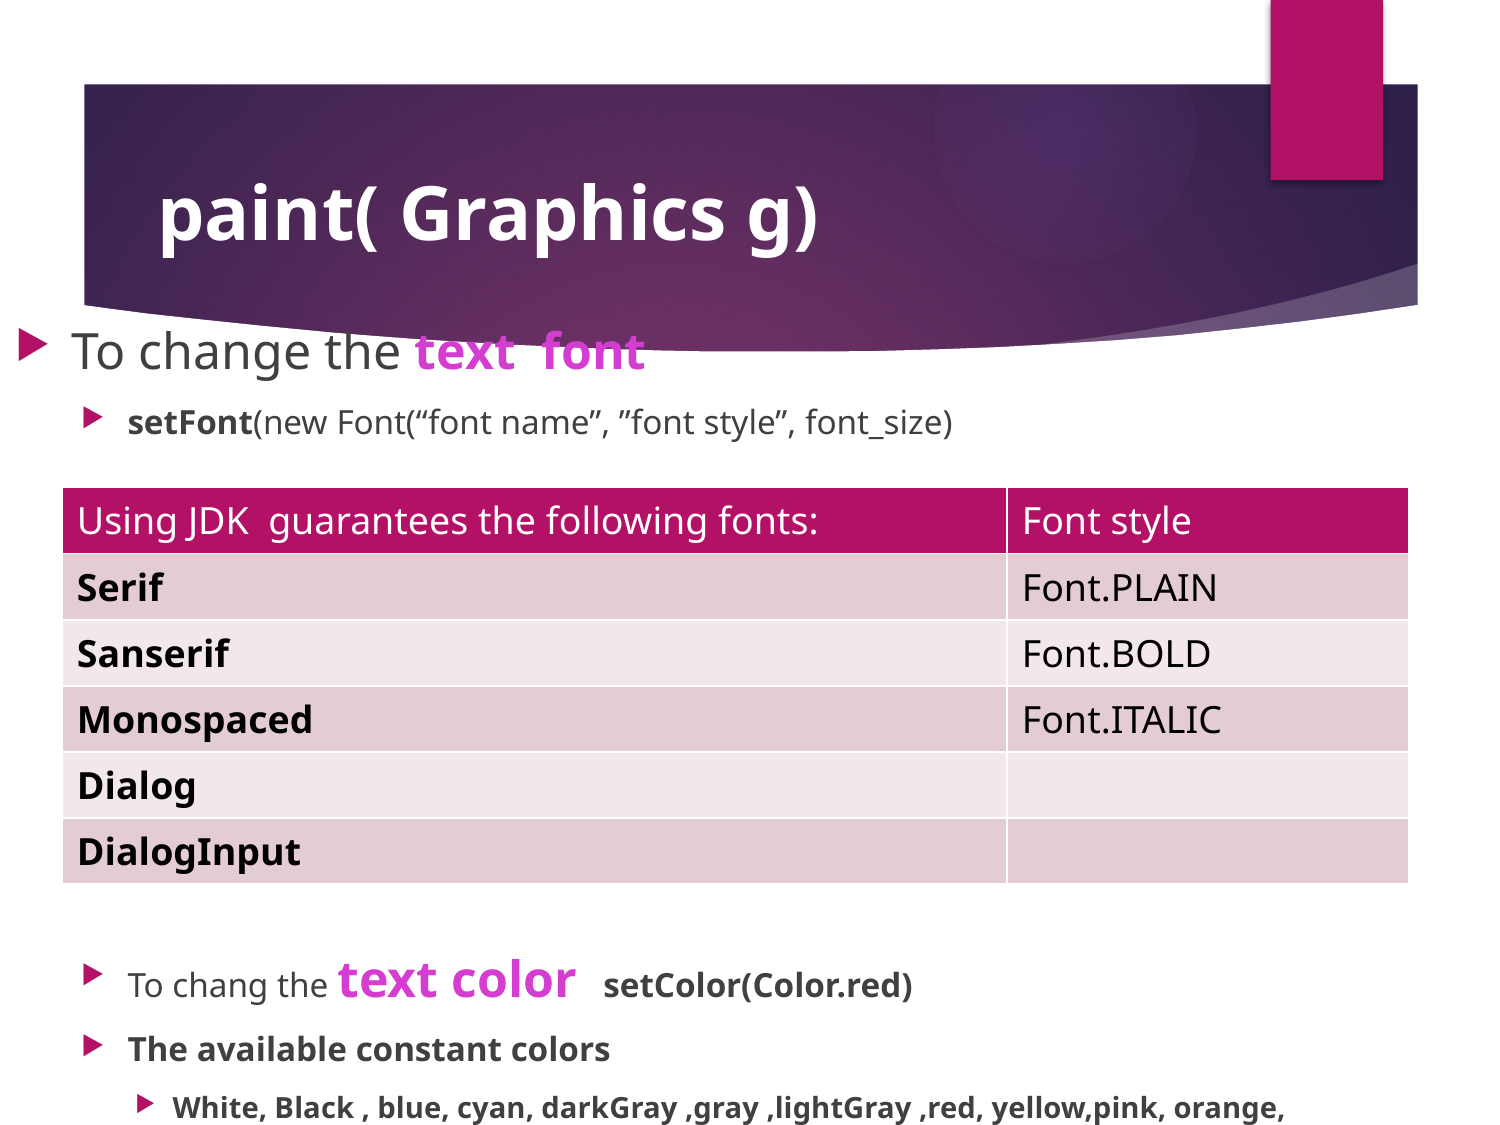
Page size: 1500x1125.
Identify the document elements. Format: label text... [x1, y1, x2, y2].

table_cell Sanserif [63, 621, 1006, 685]
table_cell Serif [63, 554, 1006, 619]
table_header Using JDK guarantees the following fonts: [63, 488, 1006, 553]
table_cell Font.BOLD [1008, 621, 1408, 685]
list To change the text font setFont(new Font(“font name”, ”font style”, font_size) To chang the text color setColor(Color.red) The available constant colors White, Black , blue, cyan, darkGray ,gray ,lightGray ,red, yellow,pink, orange, magenta ,green [0, 312, 1471, 1125]
table_cell Font.PLAIN [1008, 554, 1408, 619]
title paint( Graphics g) [142, 152, 1183, 269]
table_cell Font.ITALIC [1008, 687, 1408, 751]
table_cell DialogInput [63, 819, 1006, 883]
table_cell [1008, 753, 1408, 817]
table_cell Dialog [63, 753, 1006, 817]
table_header Font style [1008, 488, 1408, 553]
table_cell Monospaced [63, 687, 1006, 751]
table_cell [1008, 819, 1408, 883]
